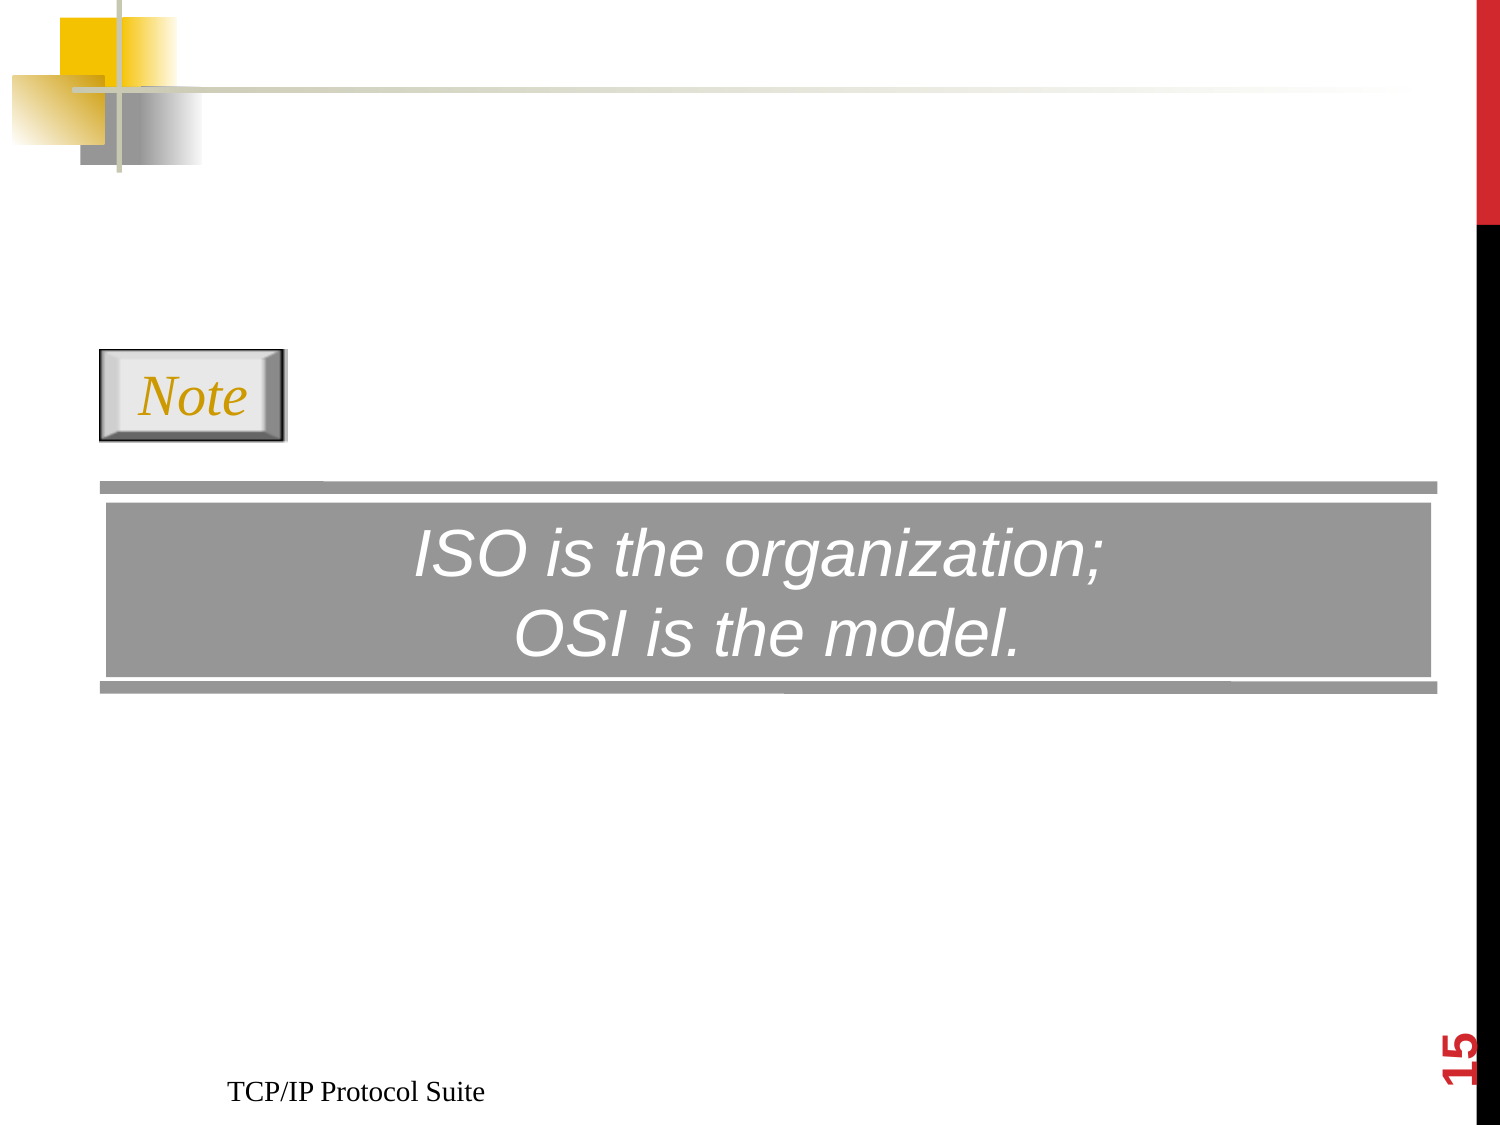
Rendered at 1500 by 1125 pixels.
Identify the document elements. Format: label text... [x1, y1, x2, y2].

footer TCP/IP Protocol Suite [75, 1065, 638, 1112]
text_box [122, 93, 141, 165]
text_box [116, 93, 122, 173]
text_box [99, 349, 288, 444]
text_box [141, 93, 202, 165]
text_box [72, 87, 1423, 93]
slide_number 15 [1427, 887, 1488, 1104]
text_box [122, 17, 177, 86]
text_box [116, 0, 122, 87]
text_box [60, 17, 116, 86]
text_box ISO is the organization; OSI is the model. [106, 502, 1432, 678]
text_box [80, 93, 116, 165]
text_box [12, 75, 105, 145]
